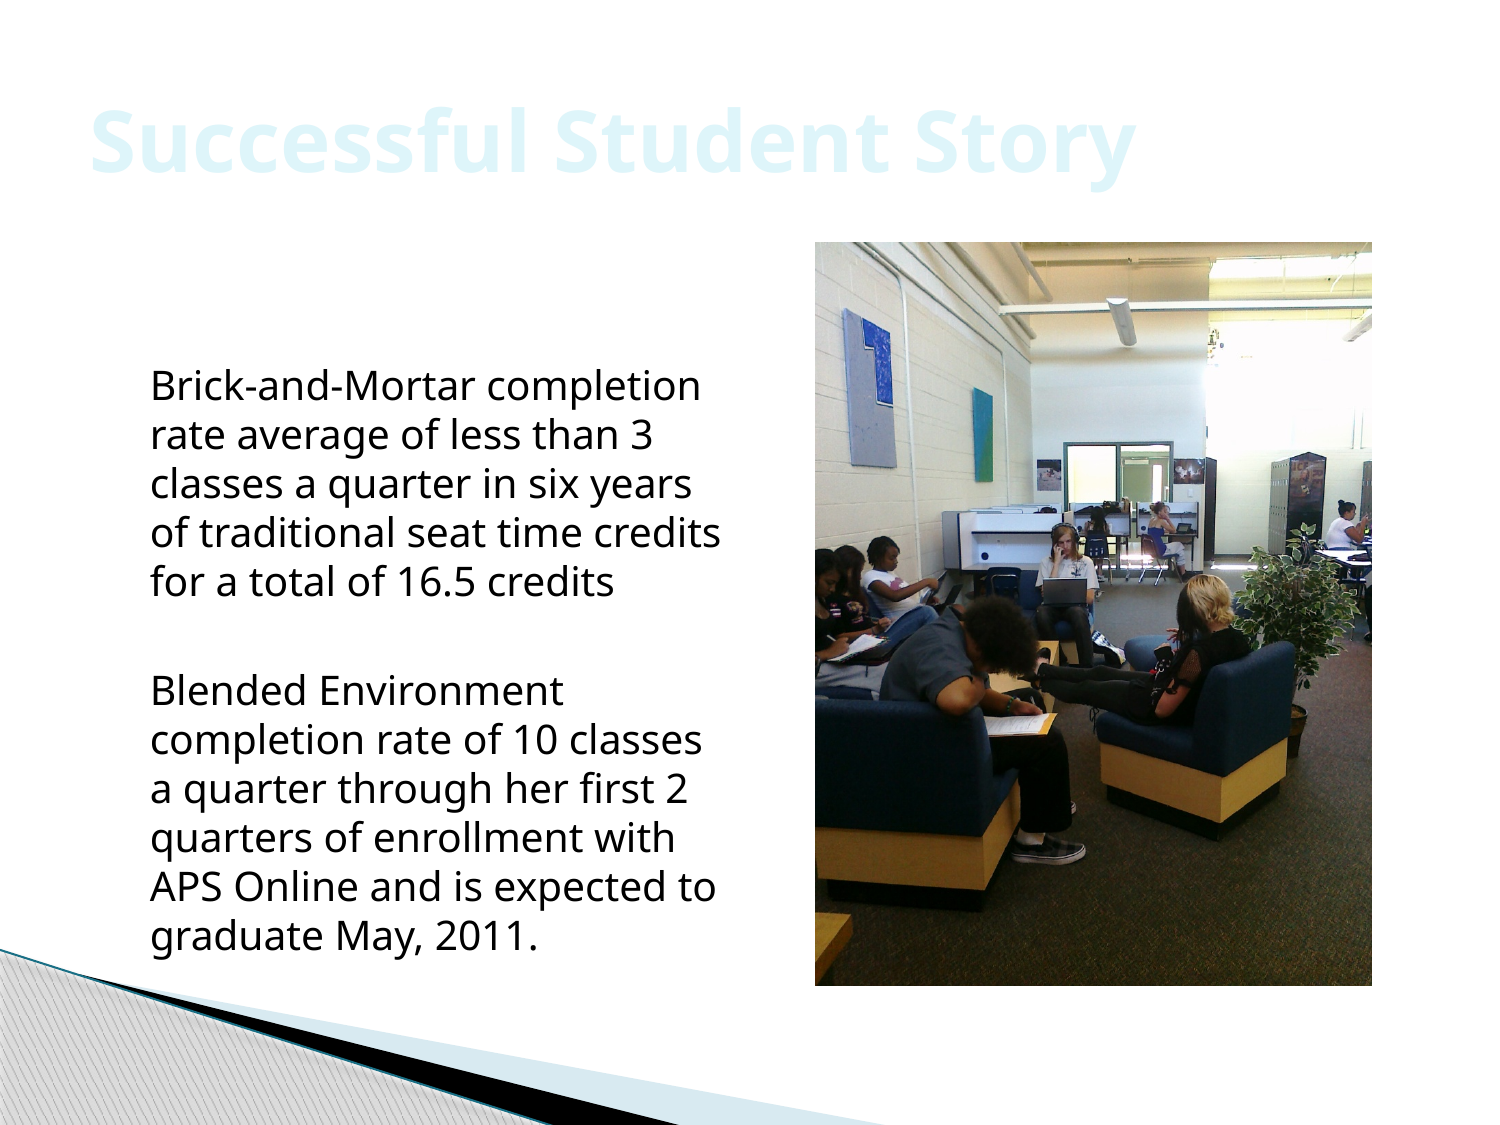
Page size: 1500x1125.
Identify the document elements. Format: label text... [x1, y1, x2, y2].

list Rosa Gonzalez Brick-and-Mortar completion rate average of less than 3 classes a quarter in six years of traditional seat time credits for a total of 16.5 credits Blended Environment completion rate of 10 classes a quarter through her first 2 quarters of enrollment with APS Online and is expected to graduate May, 2011. [75, 243, 738, 986]
title Successful Student Story [75, 45, 1425, 233]
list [815, 242, 1372, 986]
